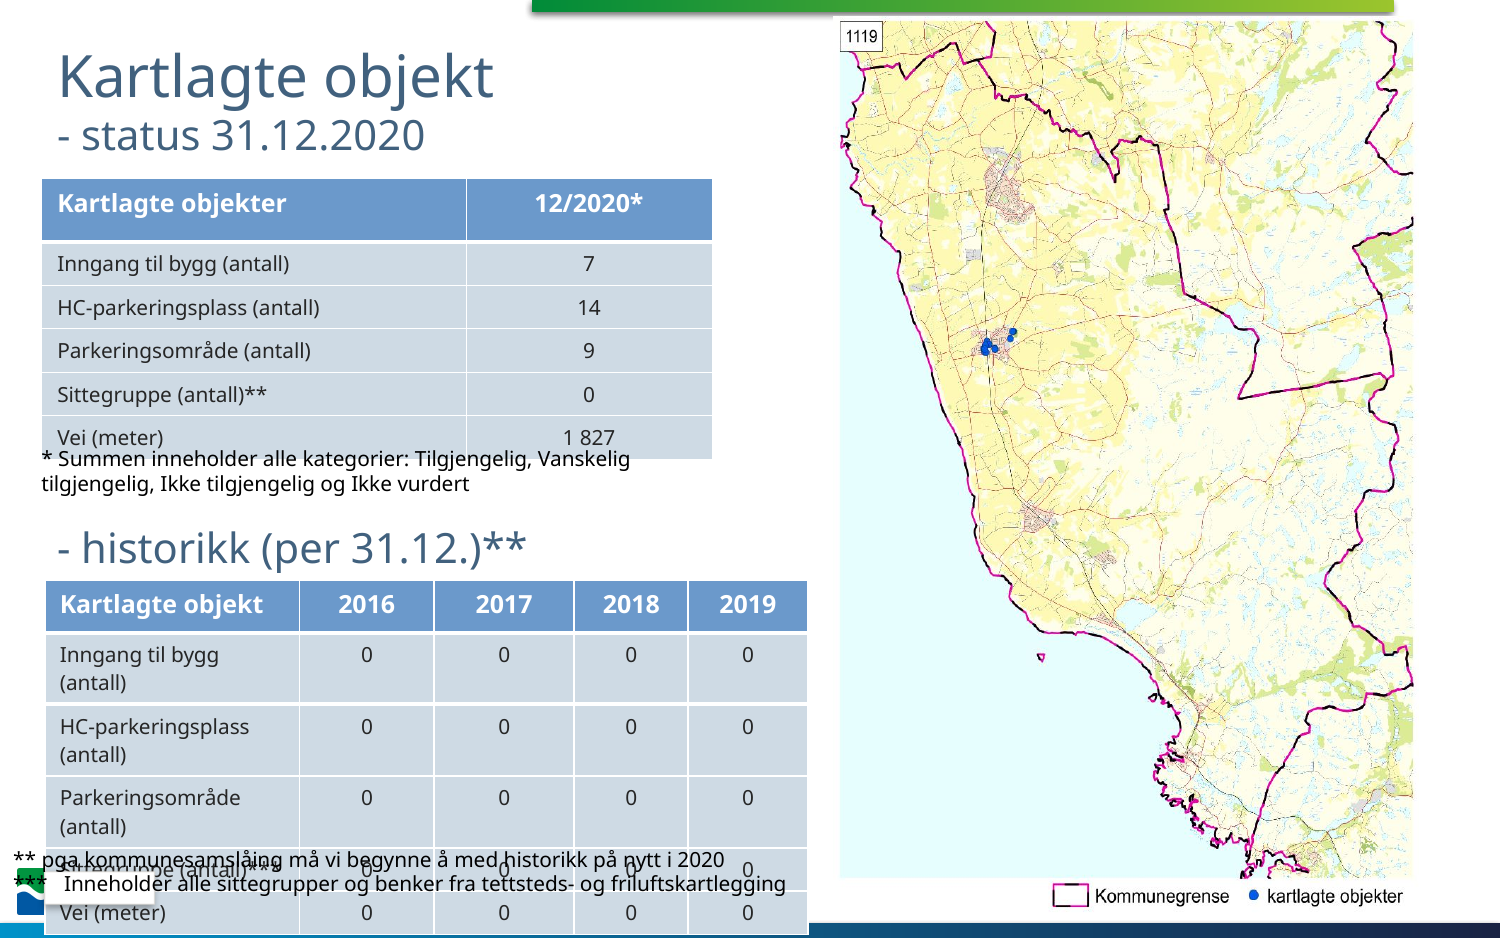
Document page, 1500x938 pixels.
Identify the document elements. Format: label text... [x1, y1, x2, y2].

table_cell HC-parkeringsplass (antall) [46, 706, 299, 775]
table_cell 14 [467, 286, 712, 328]
table_cell 0 [575, 706, 687, 775]
table_cell 0 [435, 777, 573, 838]
text_box Kartlagte objekt - status 31.12.2020 [42, 24, 828, 167]
table_cell 0 [575, 635, 687, 702]
table_cell 0 [300, 635, 433, 702]
table_cell 0 [689, 635, 807, 702]
table_cell 0 [689, 777, 807, 847]
table_header 2018 [575, 581, 687, 631]
table_header Kartlagte objekt [46, 581, 299, 631]
table_cell 9 [467, 329, 712, 372]
table_cell 0 [300, 777, 433, 838]
table_header 2017 [435, 581, 573, 631]
picture [833, 16, 1419, 913]
table_cell Parkeringsområde (antall) [46, 777, 299, 838]
table_header 2019 [689, 581, 807, 631]
table_cell 0 [689, 706, 807, 775]
table_cell 0 [575, 904, 687, 934]
table_cell 0 [300, 706, 433, 775]
table_cell 0 [802, 849, 807, 890]
table_cell 0 [300, 904, 433, 934]
table_cell 0 [467, 373, 712, 415]
table_cell Inngang til bygg (antall) [42, 244, 466, 285]
table_cell 0 [575, 777, 687, 838]
table_cell 0 [435, 635, 573, 702]
table_cell 0 [689, 892, 807, 934]
table_cell HC-parkeringsplass (antall) [42, 286, 466, 328]
table_cell Vei (meter) [46, 904, 299, 934]
table_header Kartlagte objekter [42, 179, 466, 240]
text_box * Summen inneholder alle kategorier: Tilgjengelig, Vanskelig tilgjengelig, Ikke tilgjengelig og Ikke vurdert [26, 438, 711, 504]
table_cell Vei (meter) [42, 416, 466, 438]
table_header 12/2020* [467, 179, 712, 240]
table_cell 1 827 [467, 416, 712, 459]
table_cell 0 [435, 706, 573, 775]
table_cell Parkeringsområde (antall) [42, 329, 466, 372]
table_cell Inngang til bygg (antall) [46, 635, 299, 702]
table_cell Sittegruppe (antall)** [42, 373, 466, 415]
table_cell 0 [435, 904, 573, 934]
table_header 2016 [300, 581, 433, 631]
text_box - historikk (per 31.12.)** [42, 496, 828, 580]
text_box ** pga kommunesamslåing må vi begynne å med historikk på nytt i 2020 *** Inneholder alle sittegrupper og benker fra tettsteds- og friluftskartlegging [0, 838, 802, 904]
table_cell 7 [467, 244, 712, 285]
